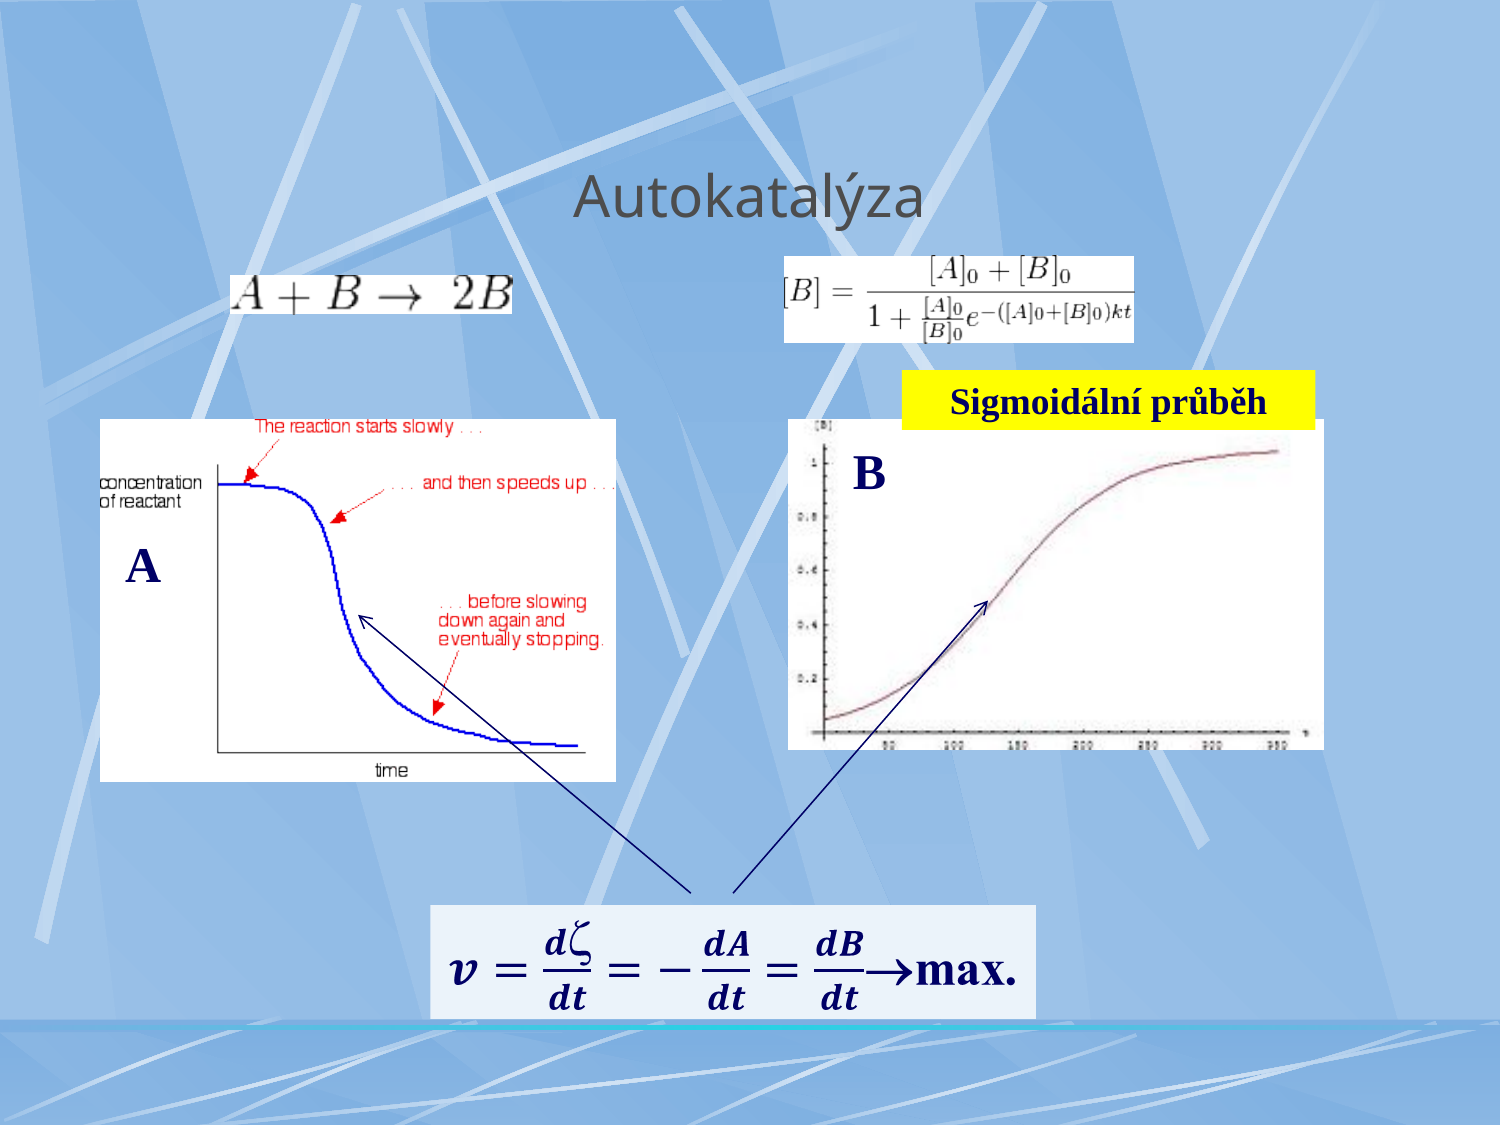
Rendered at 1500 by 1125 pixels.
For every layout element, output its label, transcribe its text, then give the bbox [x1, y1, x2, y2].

picture [100, 418, 617, 782]
picture [784, 255, 1135, 344]
title Autokatalýza [112, 150, 1388, 237]
picture [787, 418, 1325, 751]
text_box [357, 614, 692, 894]
text_box Sigmoidální průběh [901, 370, 1316, 417]
picture [229, 275, 513, 315]
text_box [732, 600, 989, 894]
text_box [430, 905, 1036, 1019]
